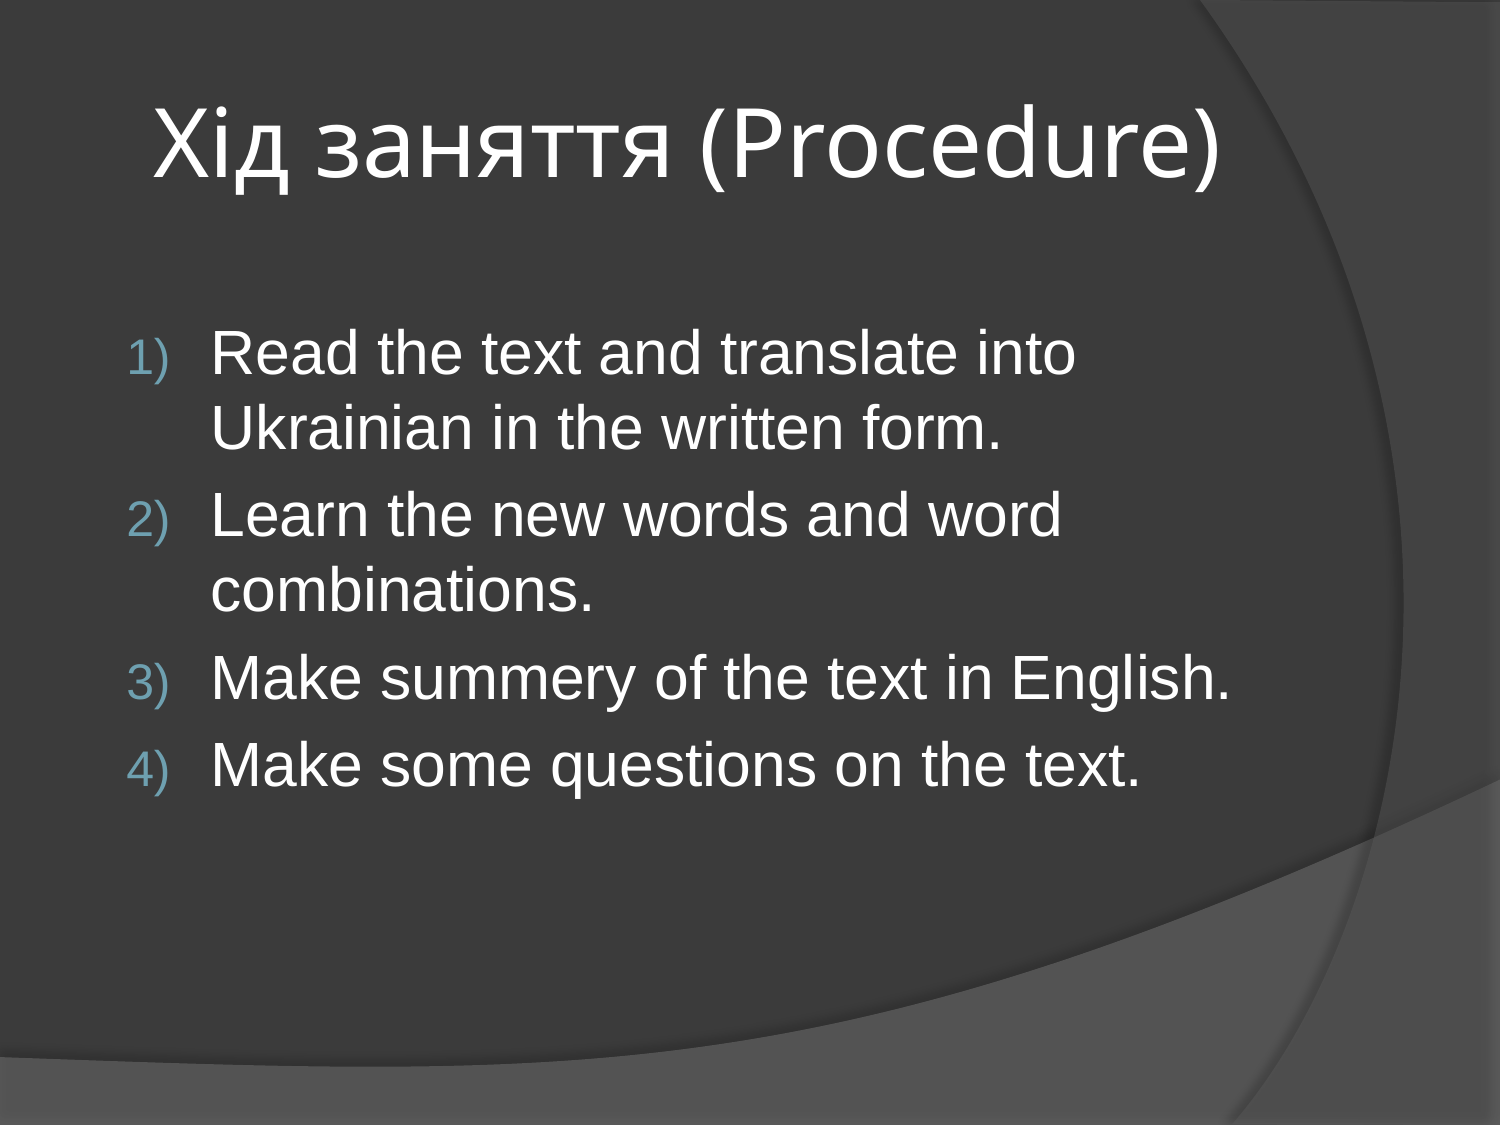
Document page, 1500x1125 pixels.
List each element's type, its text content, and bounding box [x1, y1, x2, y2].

title Хід заняття (Procedure) [75, 45, 1300, 233]
list Read the text and translate into Ukrainian in the written form. Learn the new words and word combinations. Make summery of the text in English. Make some questions on the text. [105, 304, 1331, 1048]
